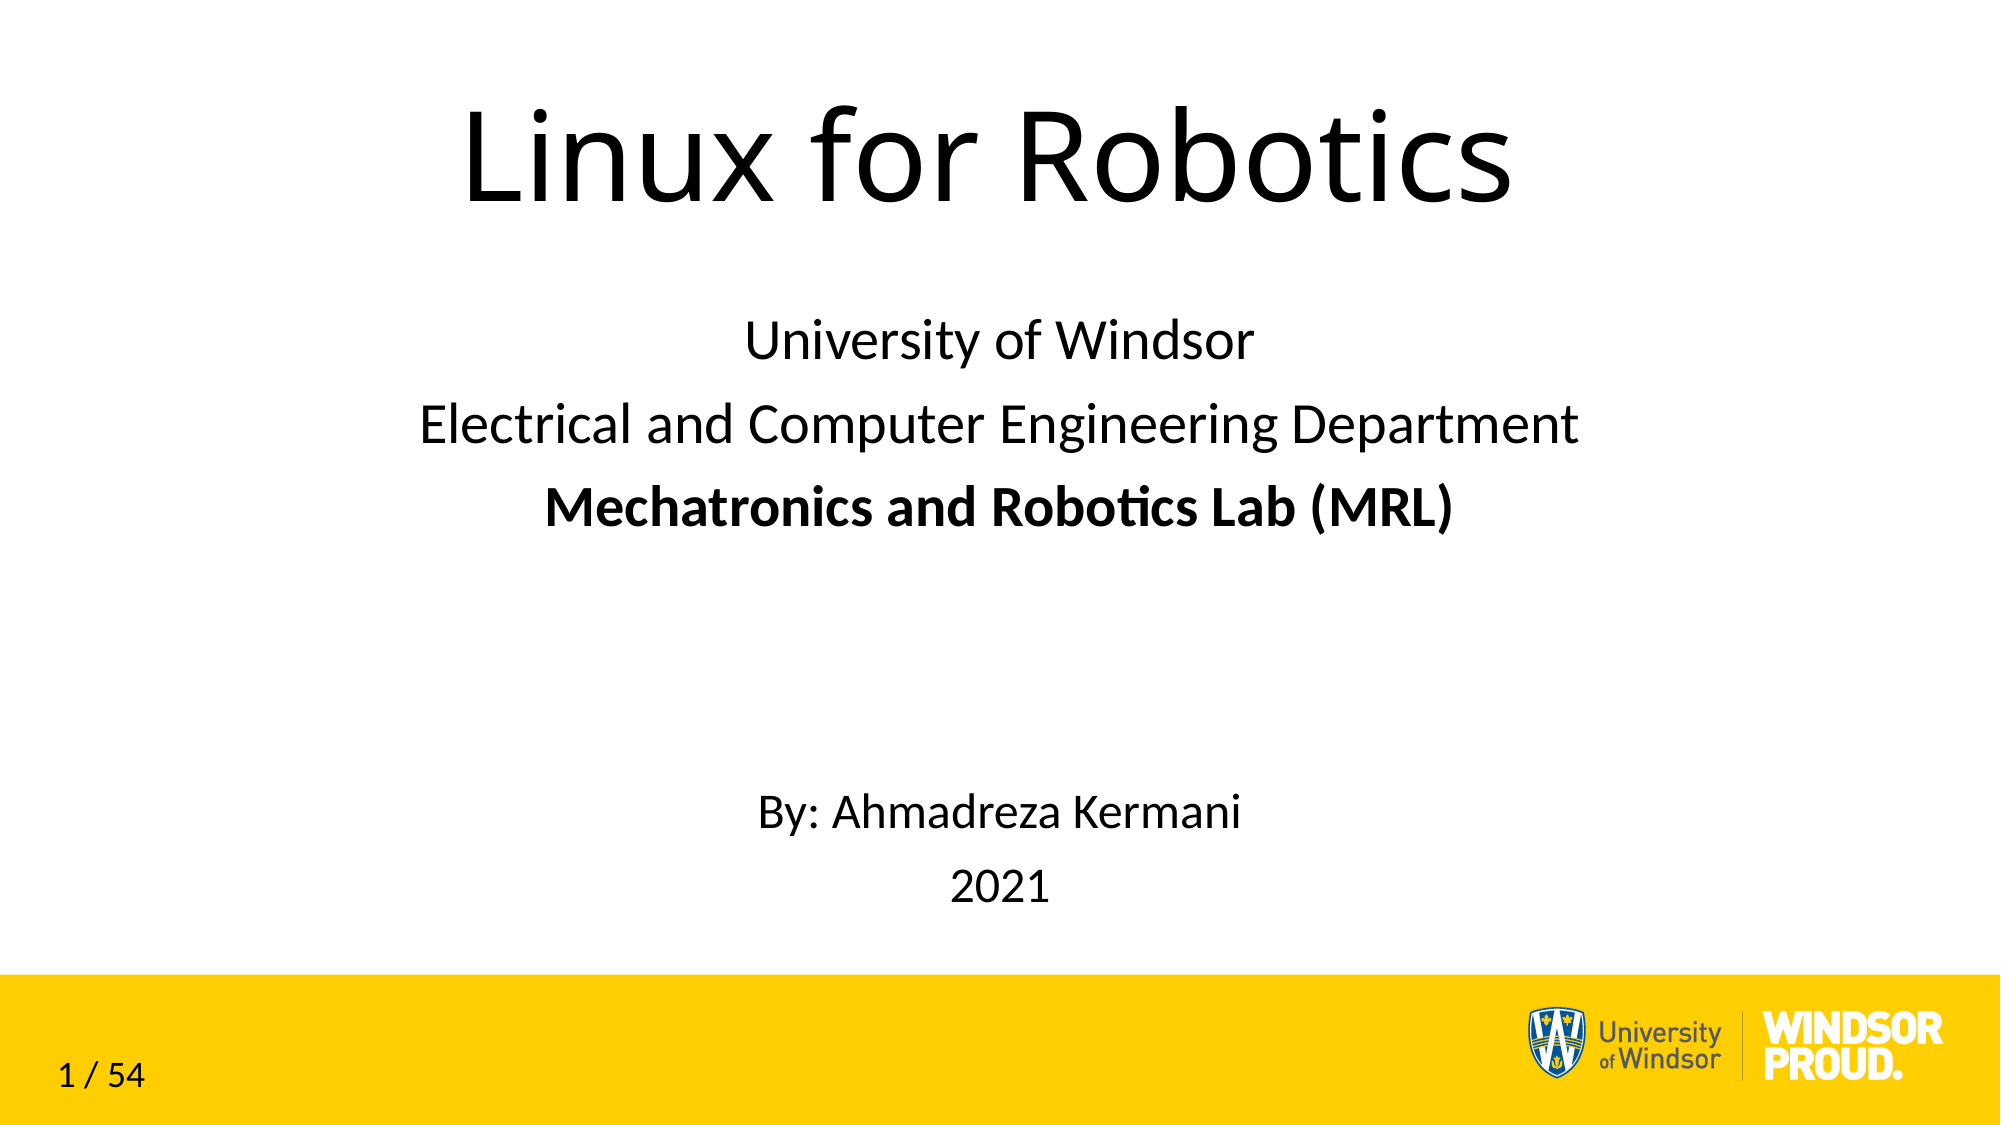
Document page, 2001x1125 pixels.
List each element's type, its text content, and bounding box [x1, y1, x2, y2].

title Linux for Robotics [249, 48, 1726, 237]
picture [0, 0, 2000, 1125]
subtitle University of Windsor Electrical and Computer Engineering Department Mechatronics and Robotics Lab (MRL) By: Ahmadreza Kermani 2021 [249, 301, 1750, 956]
slide_number 1 [42, 1042, 525, 1103]
